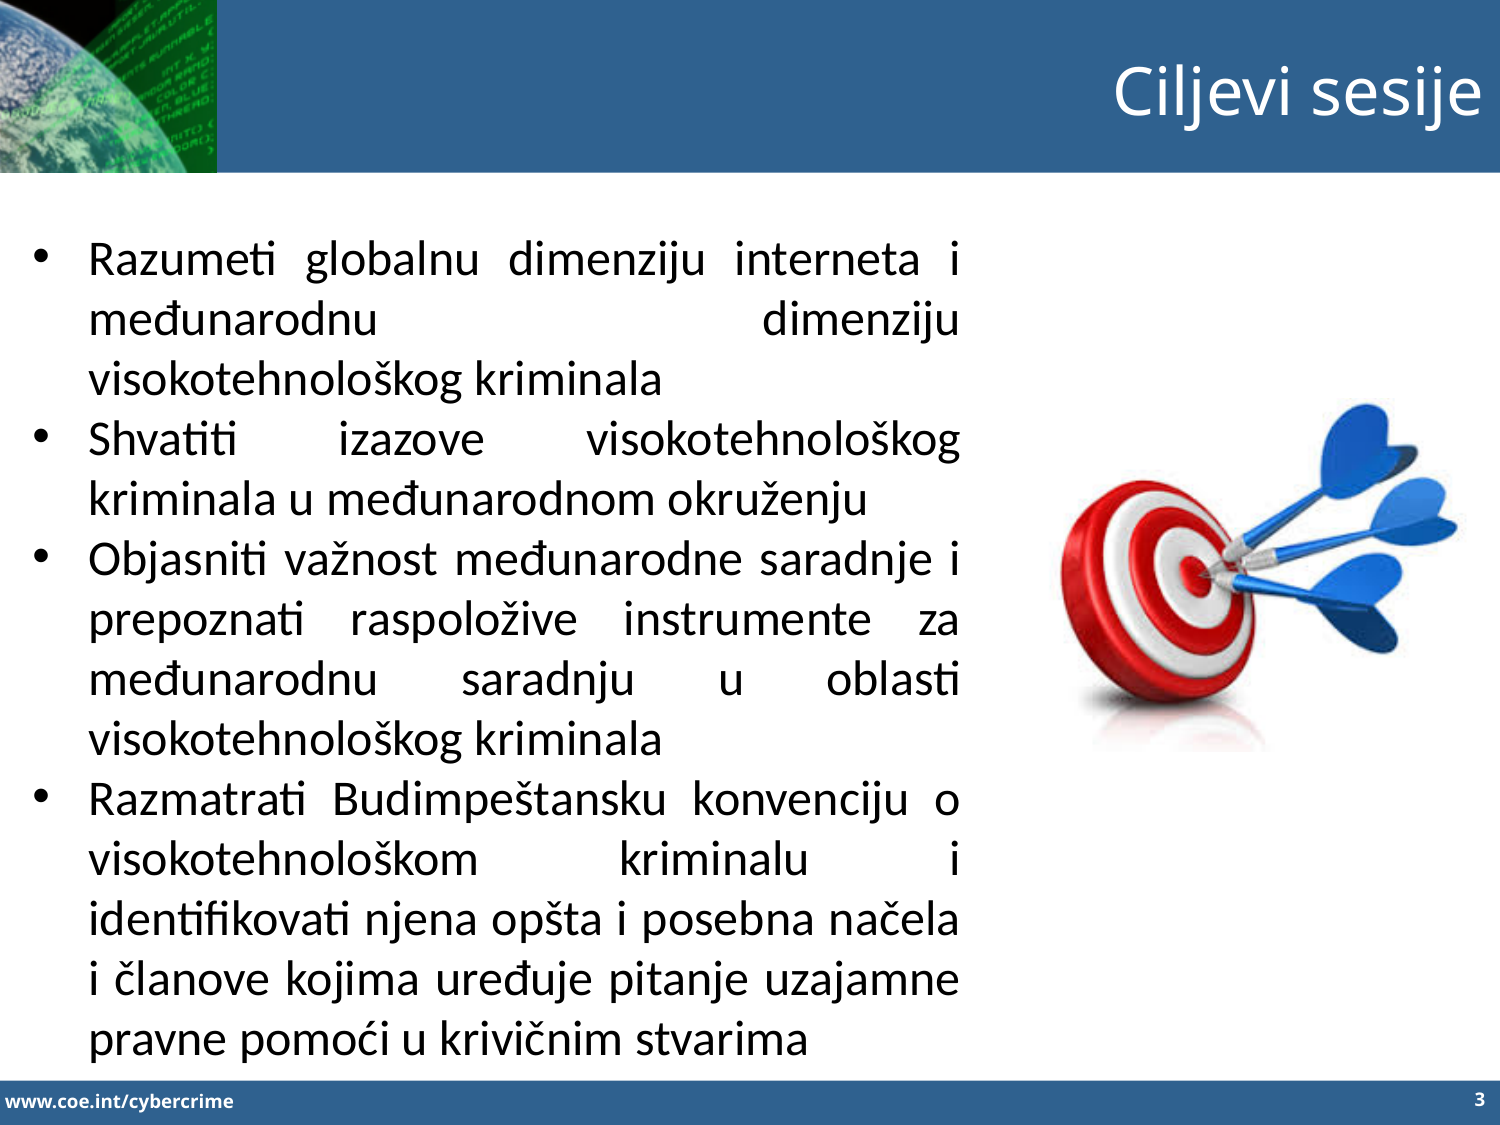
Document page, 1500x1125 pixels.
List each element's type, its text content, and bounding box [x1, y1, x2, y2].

picture [0, 1, 217, 173]
slide_number 3 [1162, 1080, 1500, 1125]
picture [1021, 398, 1483, 752]
text_box Razumeti globalnu dimenziju interneta i međunarodnu dimenziju visokotehnološkog kriminala Shvatiti izazove visokotehnološkog kriminala u međunarodnom okruženju Objasniti važnost međunarodne saradnje i prepoznati raspoložive instrumente za međunarodnu saradnju u oblasti visokotehnološkog kriminala Razmatrati Budimpeštansku konvenciju o visokotehnološkom kriminalu i identifikovati njena opšta i posebna načela i članove kojima uređuje pitanje uzajamne pravne pomoći u krivičnim stvarima [17, 217, 976, 1073]
text_box Ciljevi sesije [229, 12, 1500, 166]
